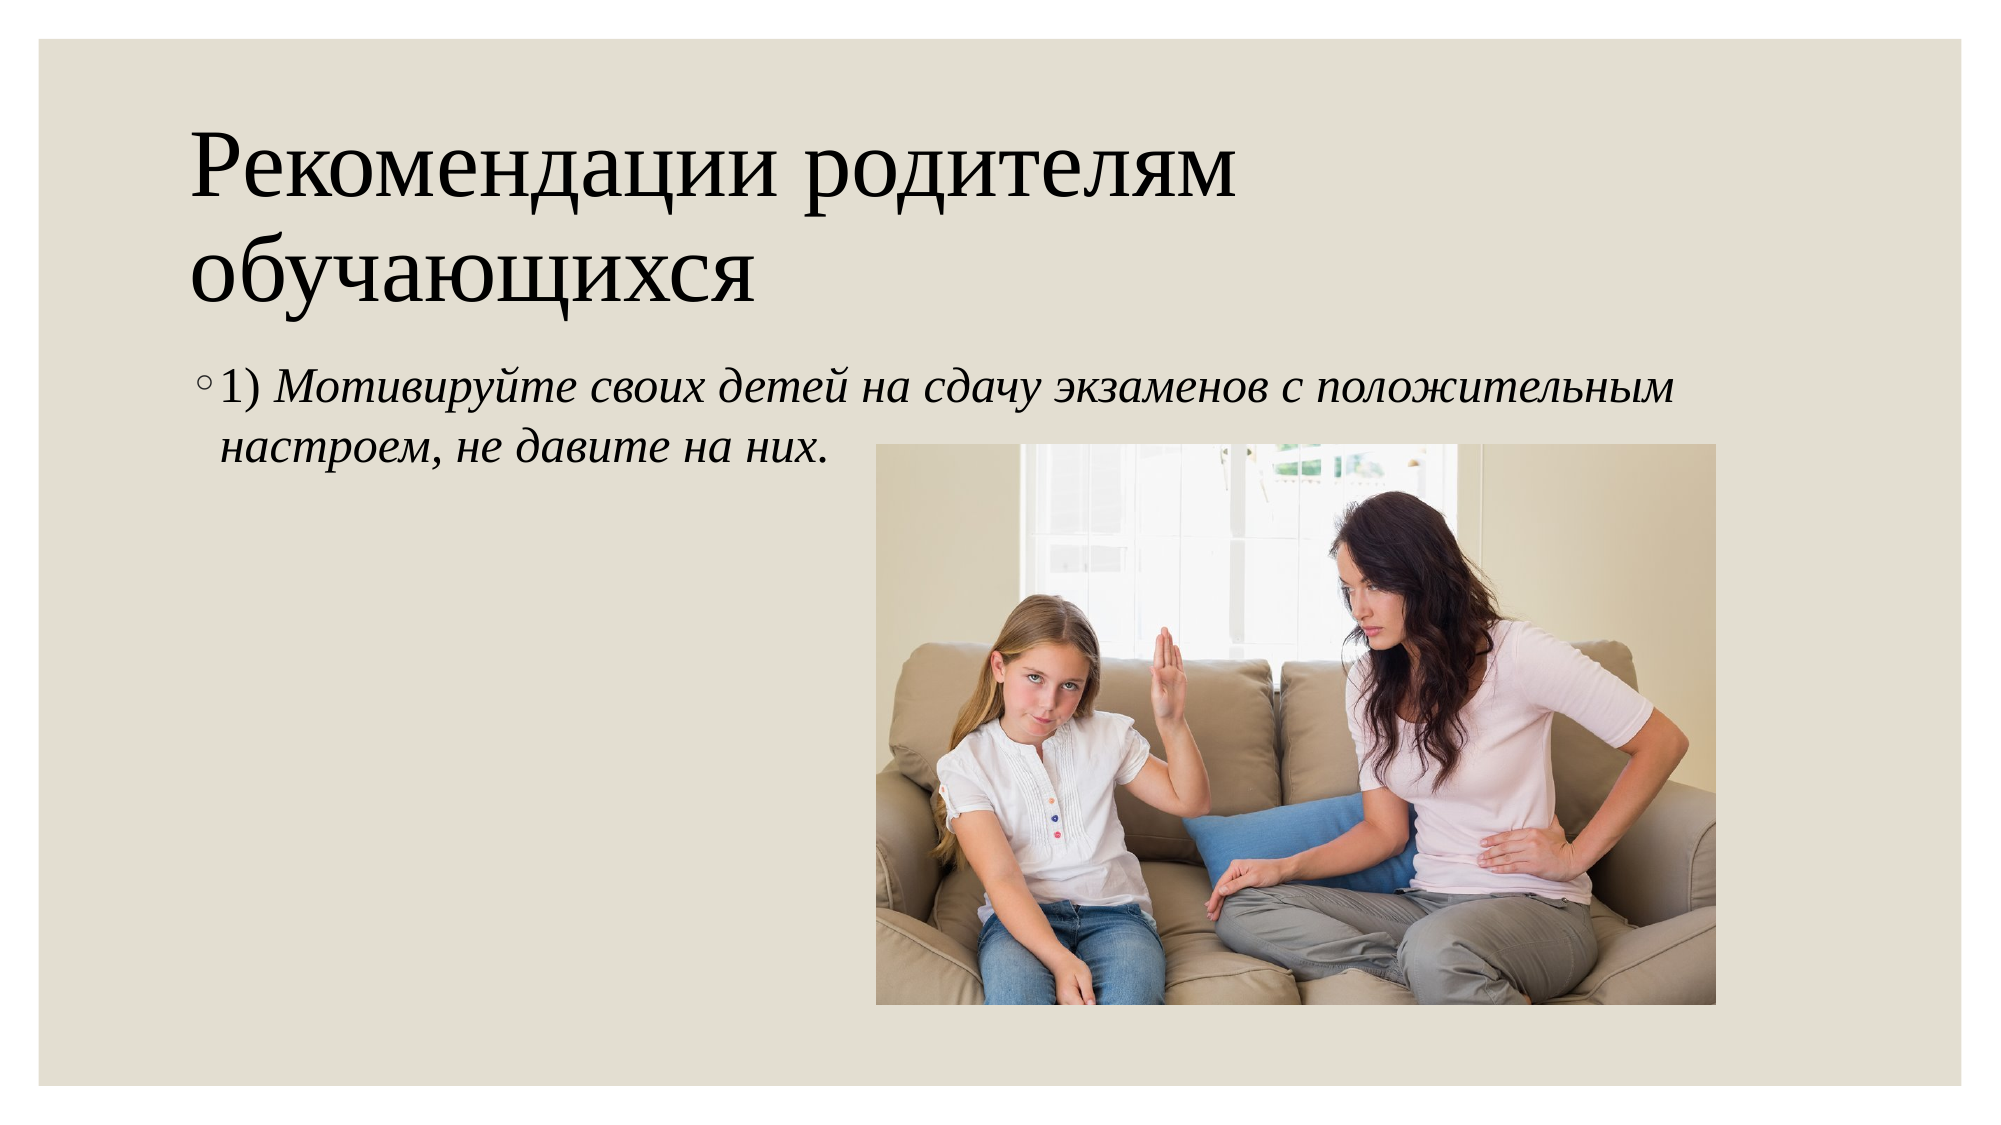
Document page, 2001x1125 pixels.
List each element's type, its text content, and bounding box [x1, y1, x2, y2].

title Рекомендации родителям обучающихся [174, 105, 1825, 331]
picture [876, 444, 1716, 1005]
list 1) Мотивируйте своих детей на сдачу экзаменов с положительным настроем, не давите на них. [174, 345, 1825, 990]
